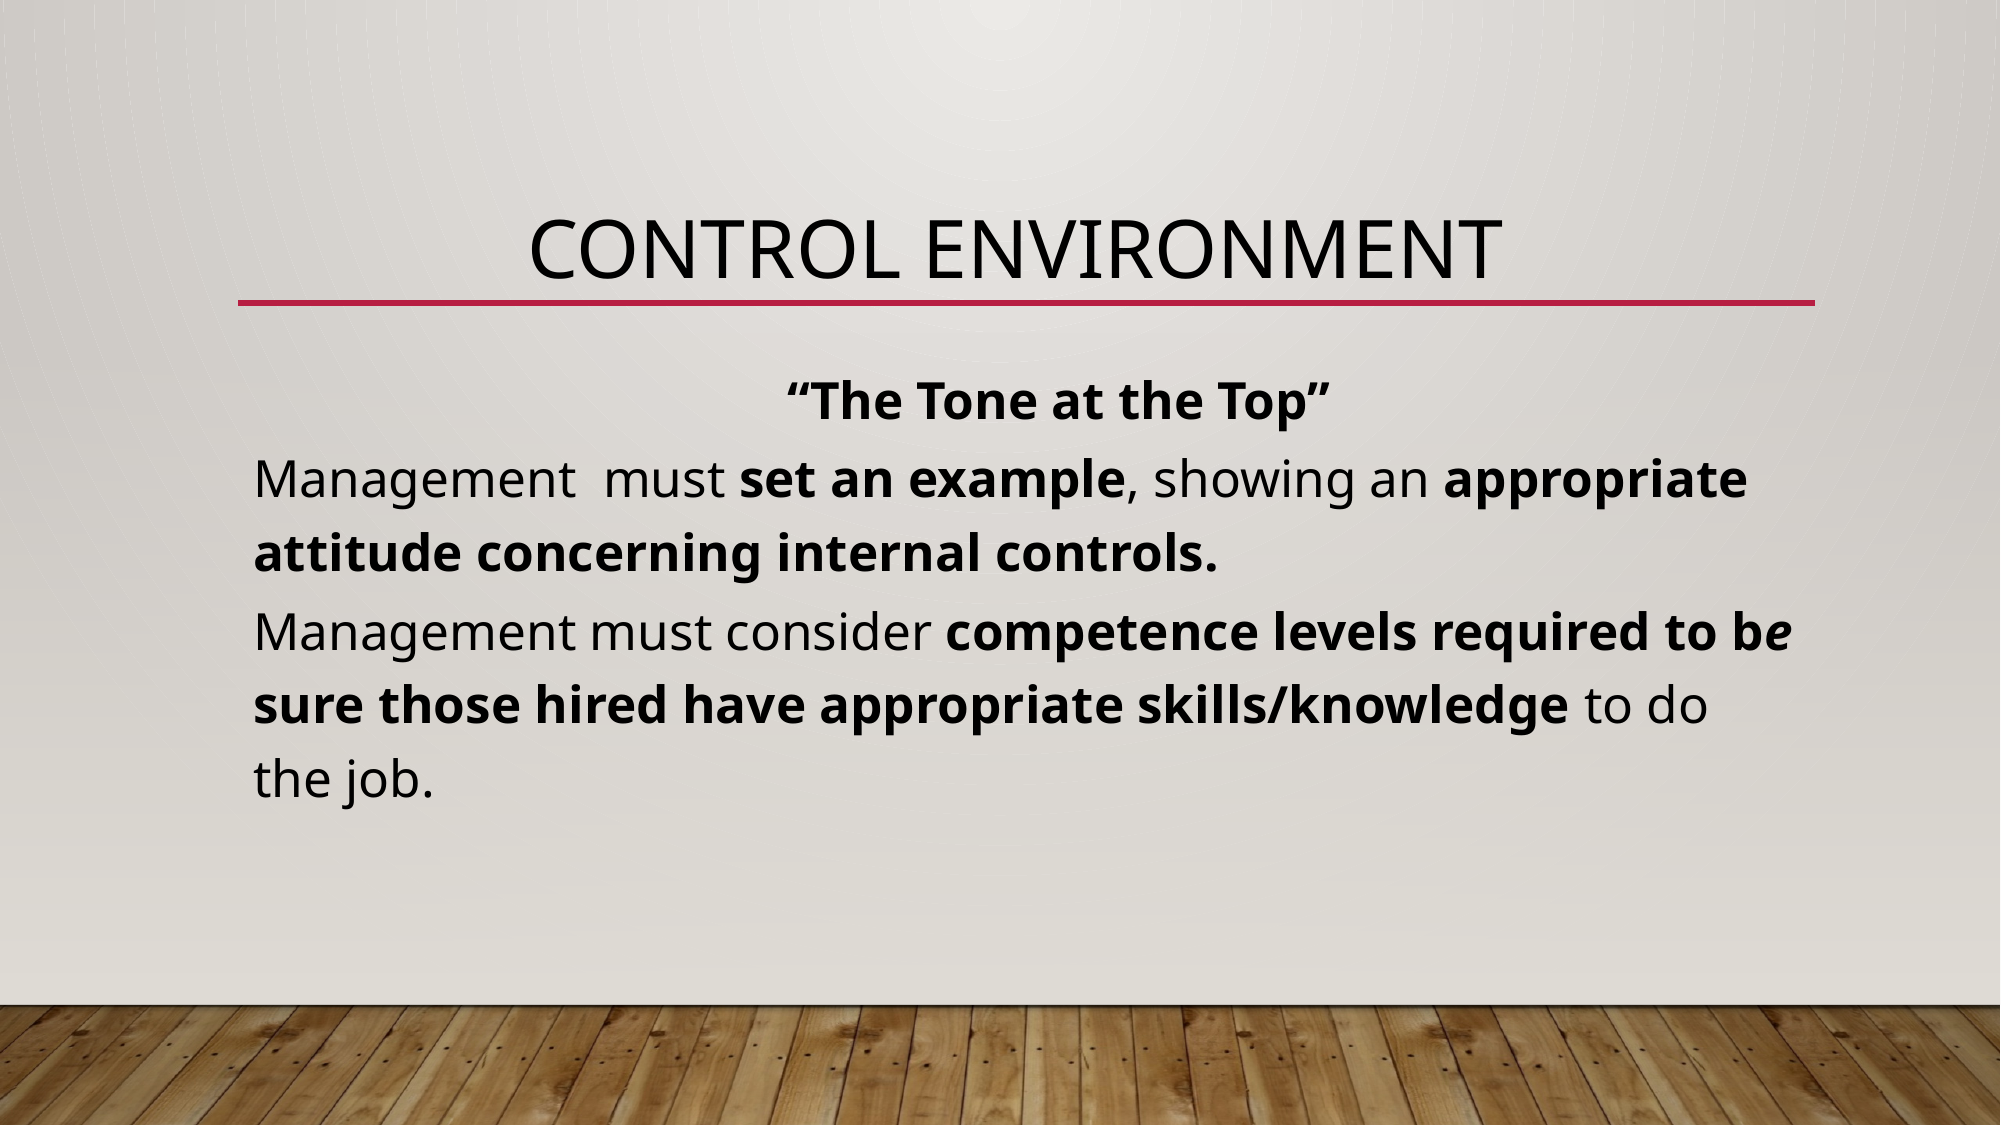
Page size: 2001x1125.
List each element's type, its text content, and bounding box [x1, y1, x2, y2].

picture [0, 1005, 2000, 1125]
title Control Environment [238, 131, 1814, 305]
list “The Tone at the Top” Management must set an example, showing an appropriate attitude concerning internal controls. Management must consider competence levels required to be sure those hired have appropriate skills/knowledge to do the job. [238, 330, 1814, 897]
